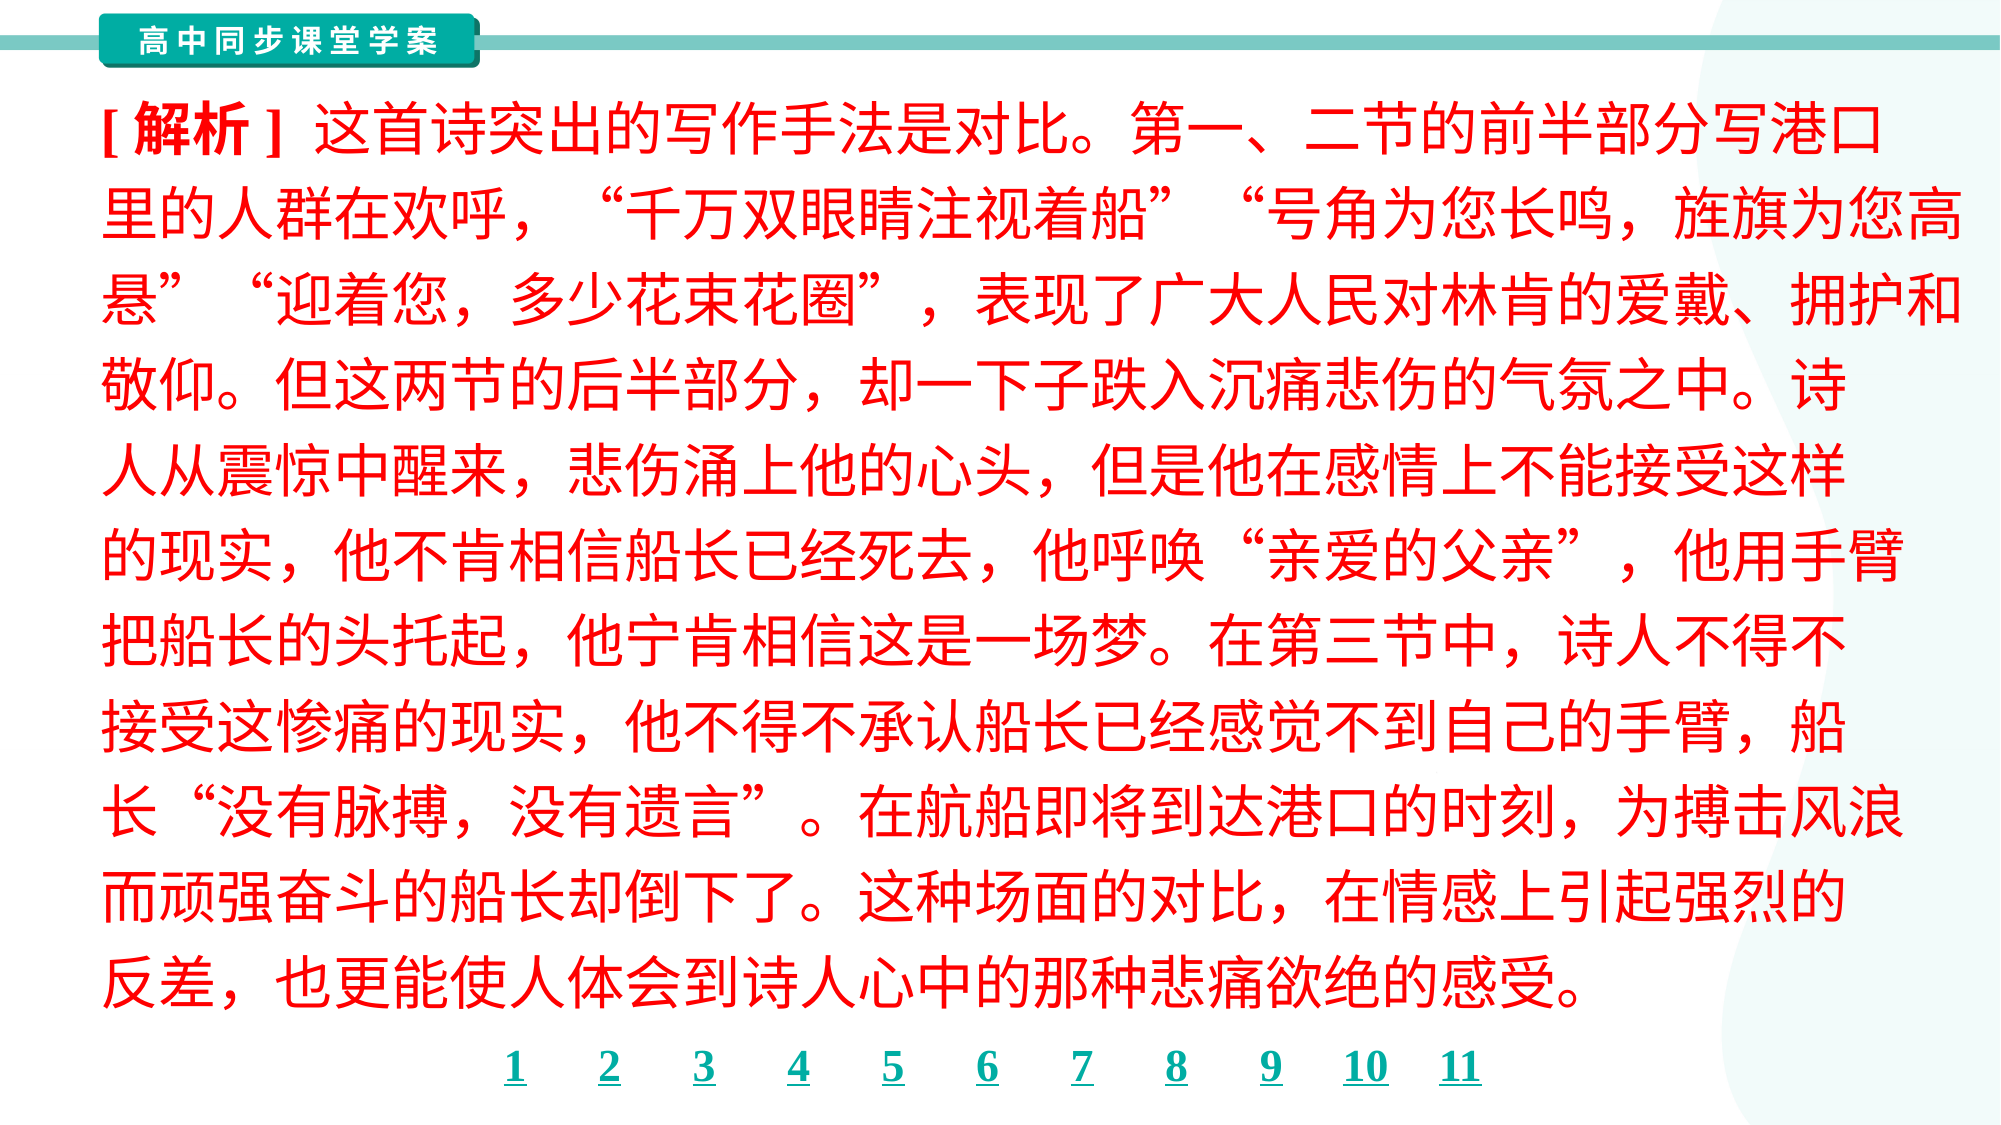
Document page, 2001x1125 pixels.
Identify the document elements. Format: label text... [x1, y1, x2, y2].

picture [0, 0, 2000, 1125]
text_box [解析] 这首诗突出的写作手法是对比。第一、二节的前半部分写港口 里的人群在欢呼，“千万双眼睛注视着船”“号角为您长鸣，旌旗为您高 悬”“迎着您，多少花束花圈”，表现了广大人民对林肯的爱戴、拥护和 敬仰。但这两节的后半部分，却一下子跌入沉痛悲伤的气氛之中。诗 人从震惊中醒来，悲伤涌上他的心头，但是他在感情上不能接受这样 的现实，他不肯相信船长已经死去，他呼唤“亲爱的父亲”，他用手臂 把船长的头托起，他宁肯相信这是一场梦。在第三节中，诗人不得不 接受这惨痛的现实，他不得不承认船长已经感觉不到自己的手臂，船 长“没有脉搏，没有遗言”。在航船即将到达港口的时刻，为搏击风浪 而顽强奋斗的船长却倒下了。这种场面的对比，在情感上引起强烈的 反差，也更能使人体会到诗人心中的那种悲痛欲绝的感受。 [100, 76, 1899, 1017]
